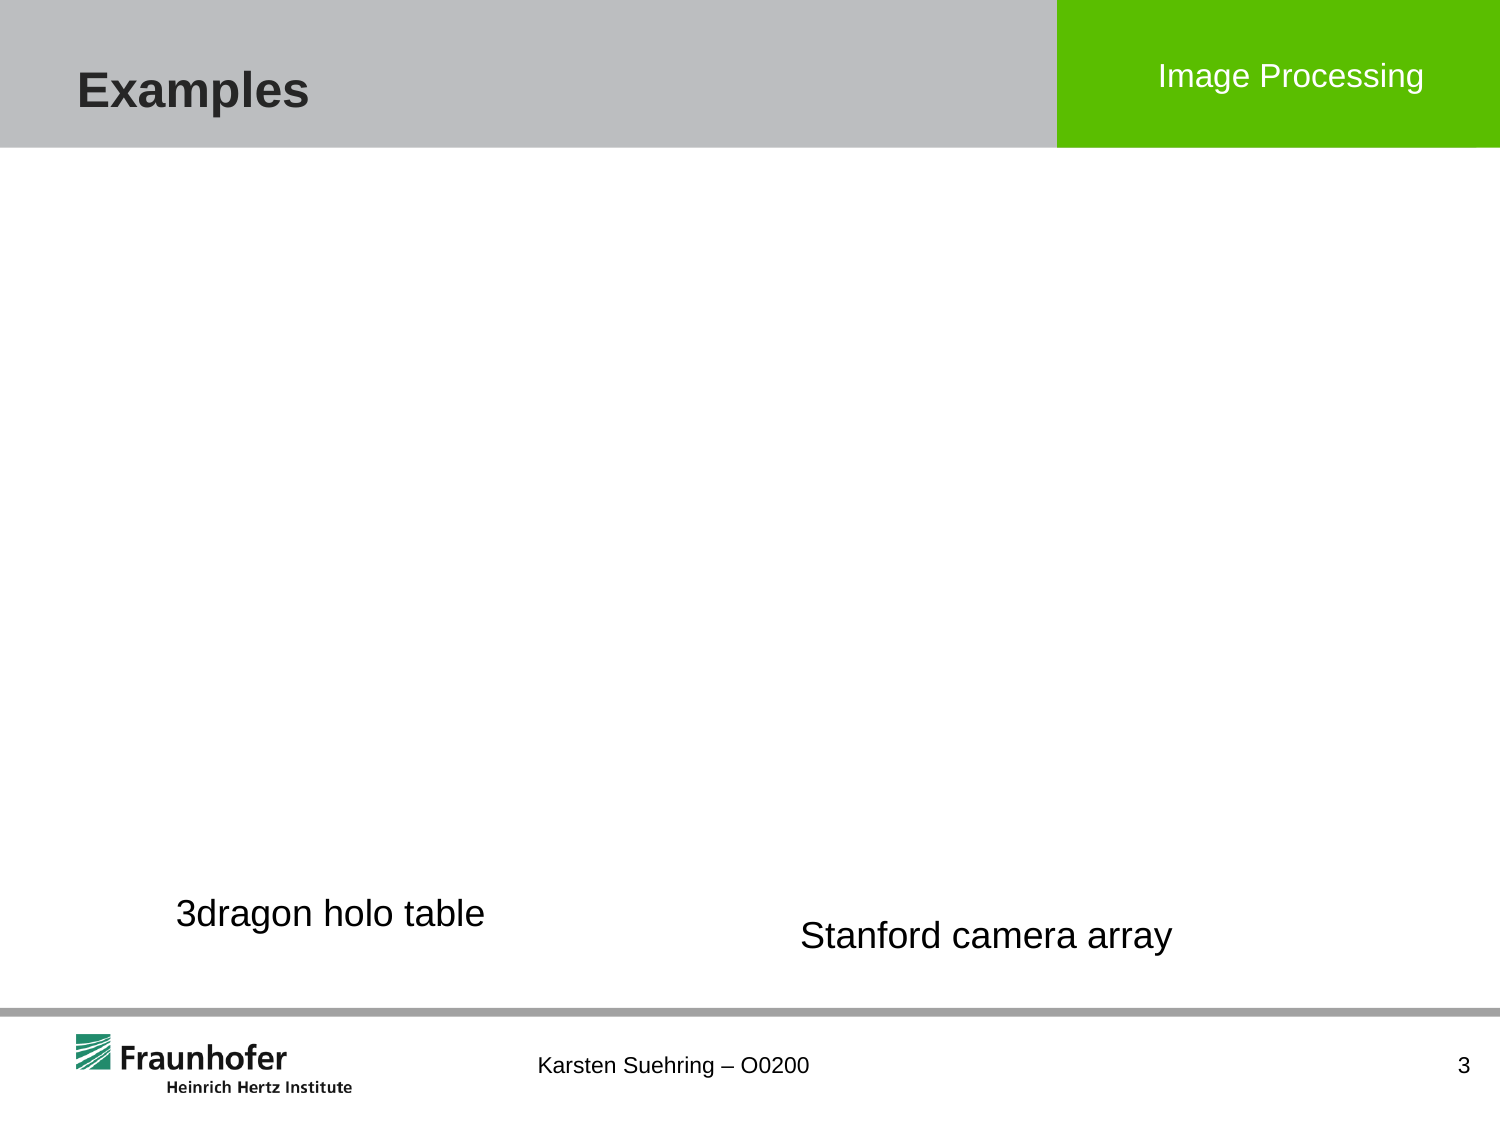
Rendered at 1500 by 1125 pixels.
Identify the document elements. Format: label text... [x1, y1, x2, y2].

text_box Stanford camera array [785, 903, 1211, 964]
picture [76, 1034, 352, 1093]
slide_number 3 [1394, 1034, 1471, 1094]
text_box 3dragon holo table [161, 881, 501, 942]
footer Karsten Suehring – O0200 [442, 1034, 1008, 1094]
title Examples [76, 58, 1022, 118]
